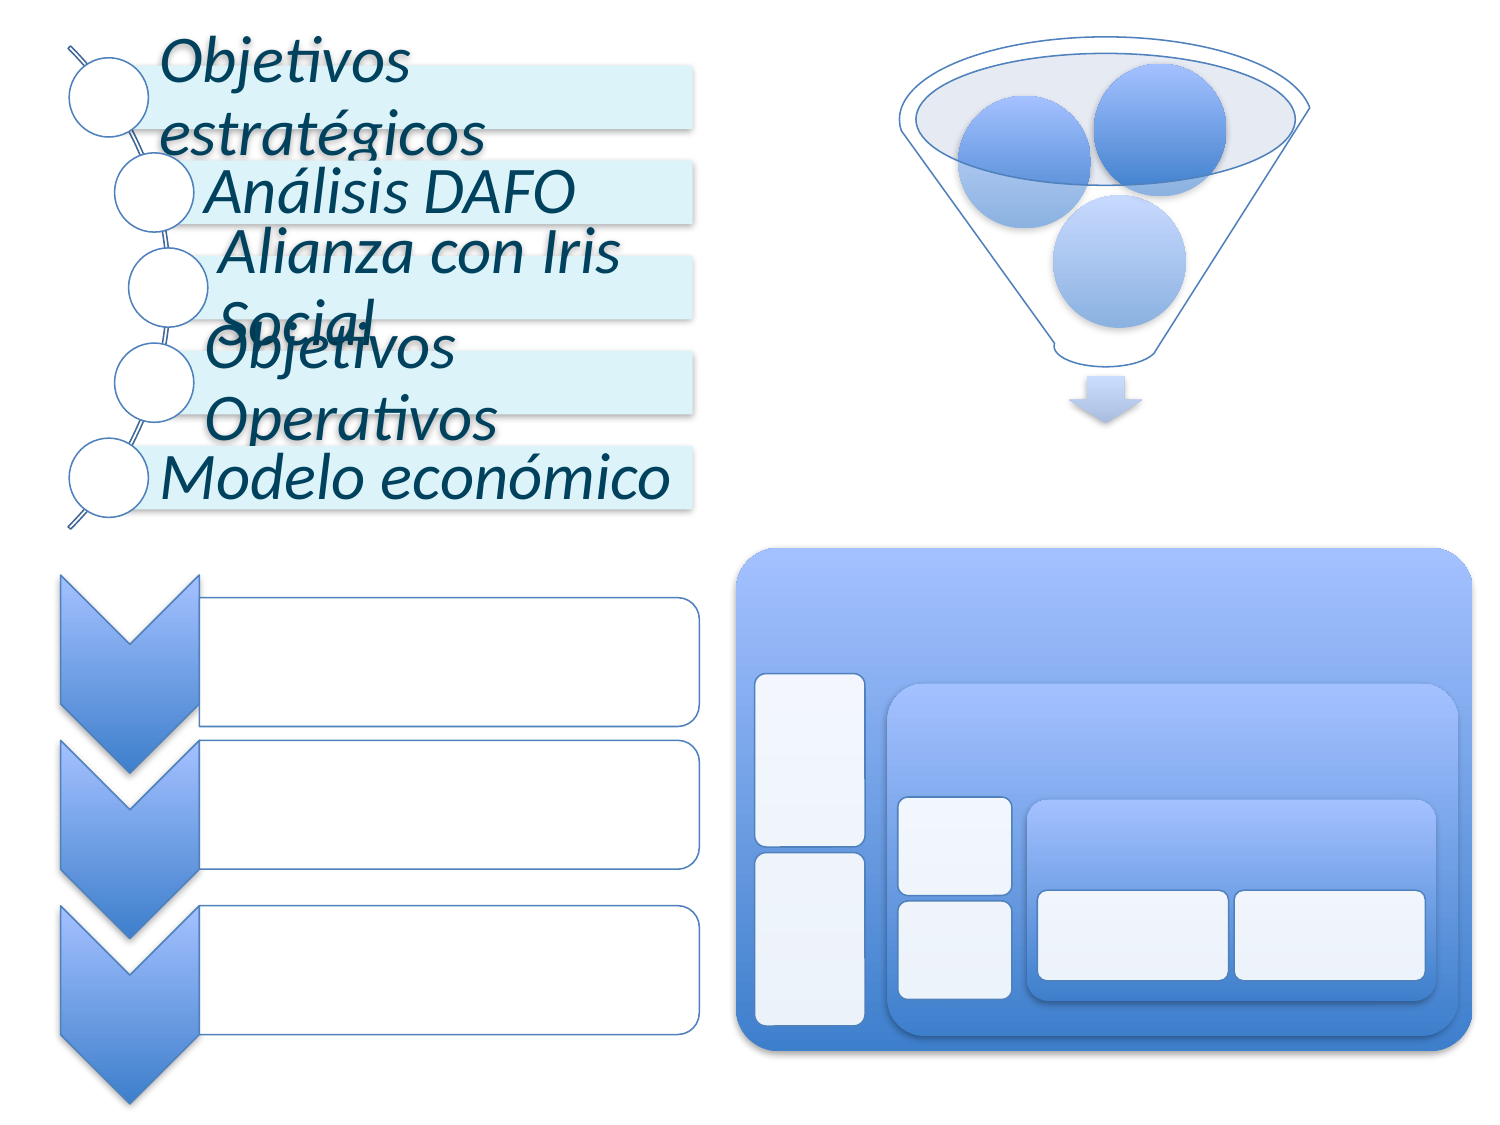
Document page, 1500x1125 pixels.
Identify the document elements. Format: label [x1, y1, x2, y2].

text_box [735, 547, 1473, 1052]
text_box [60, 33, 700, 542]
text_box [60, 574, 700, 1105]
text_box [738, 33, 1473, 506]
